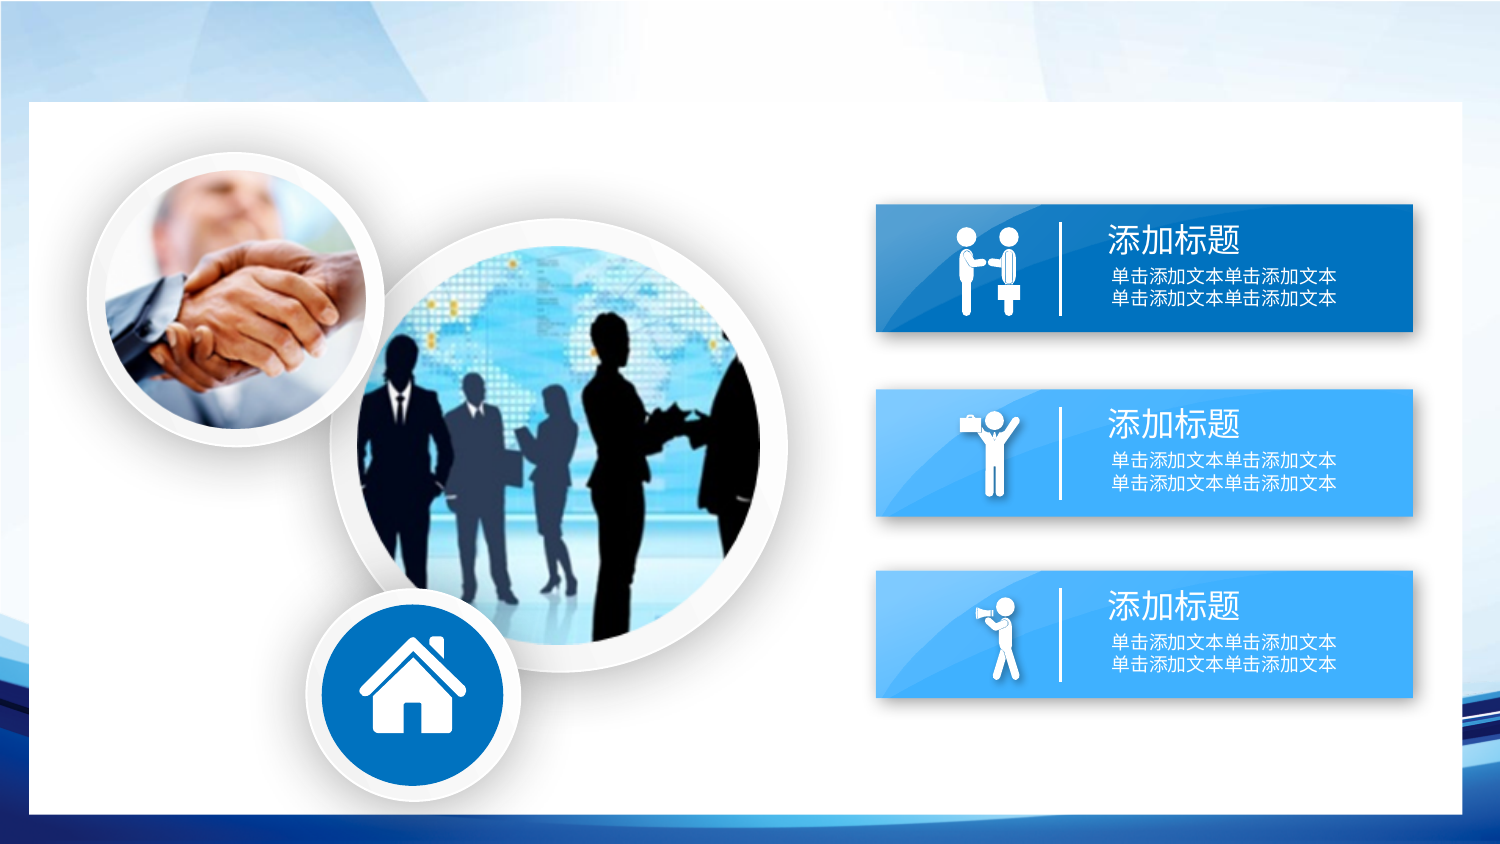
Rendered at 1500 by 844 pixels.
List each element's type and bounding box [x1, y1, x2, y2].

text_box [875, 570, 1414, 699]
picture [0, 2, 1500, 844]
text_box [87, 153, 385, 447]
text_box [329, 219, 788, 672]
text_box [305, 589, 521, 801]
text_box [875, 389, 1414, 517]
text_box [875, 204, 1414, 333]
